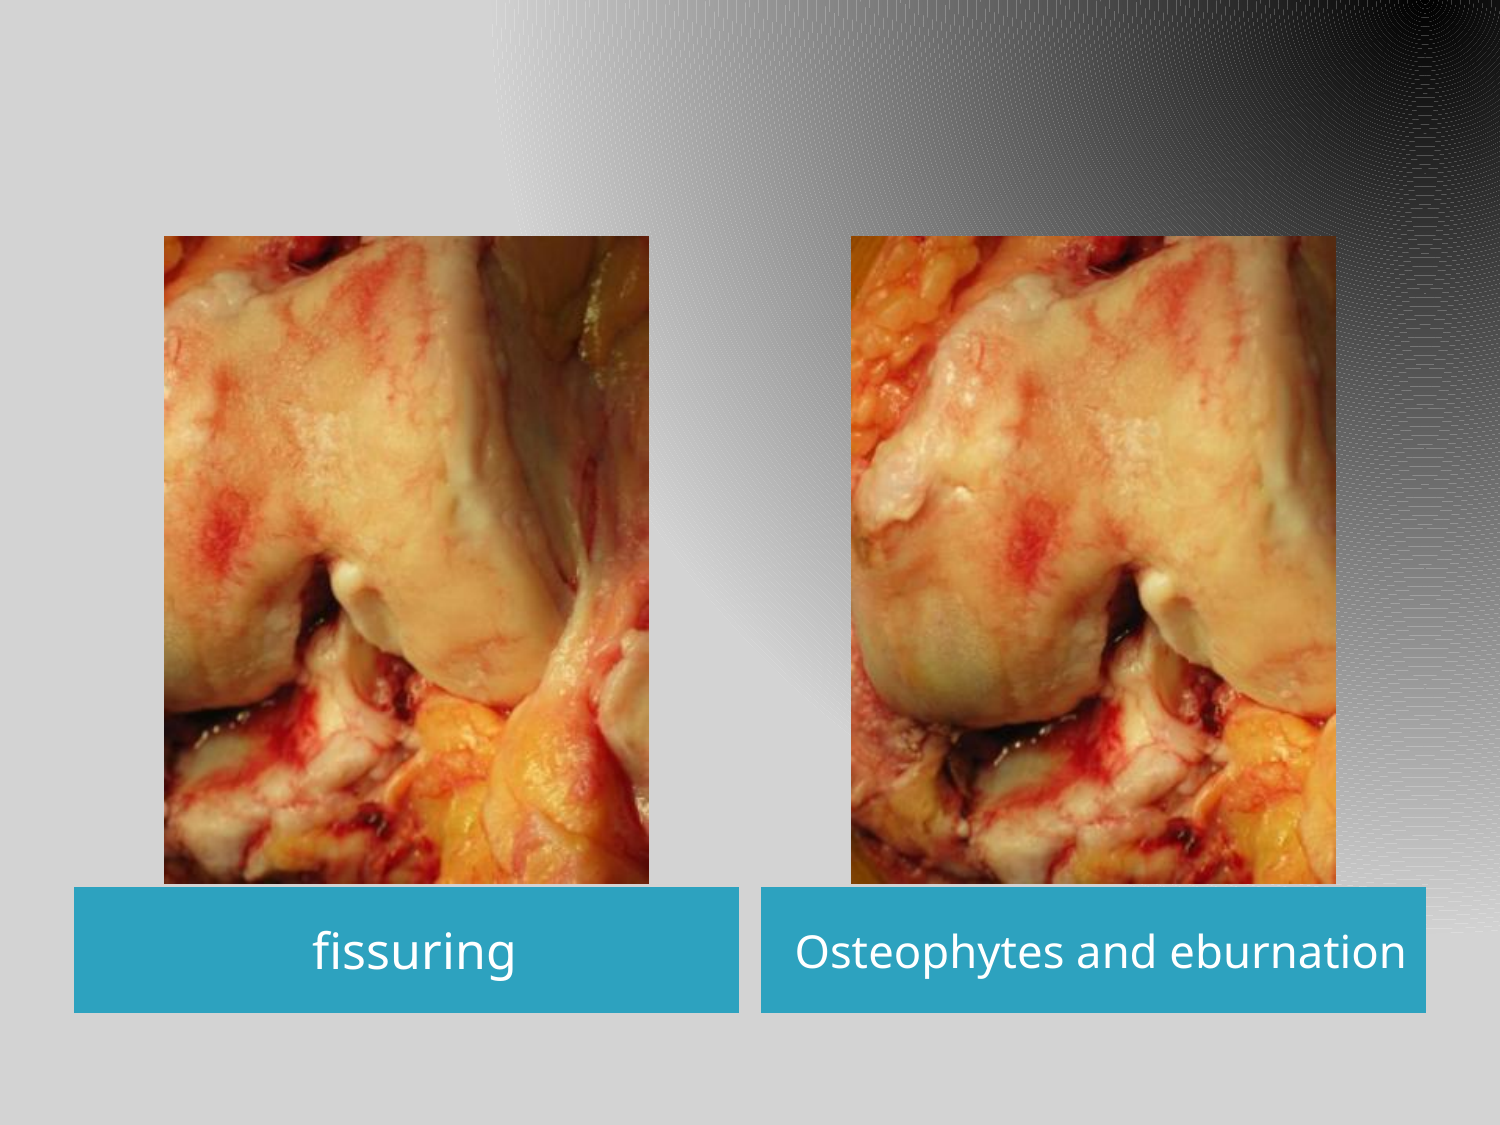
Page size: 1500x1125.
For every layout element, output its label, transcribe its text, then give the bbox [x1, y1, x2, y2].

list fissuring [74, 887, 739, 1013]
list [164, 236, 649, 884]
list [851, 236, 1336, 884]
list Osteophytes and eburnation [761, 887, 1426, 1013]
